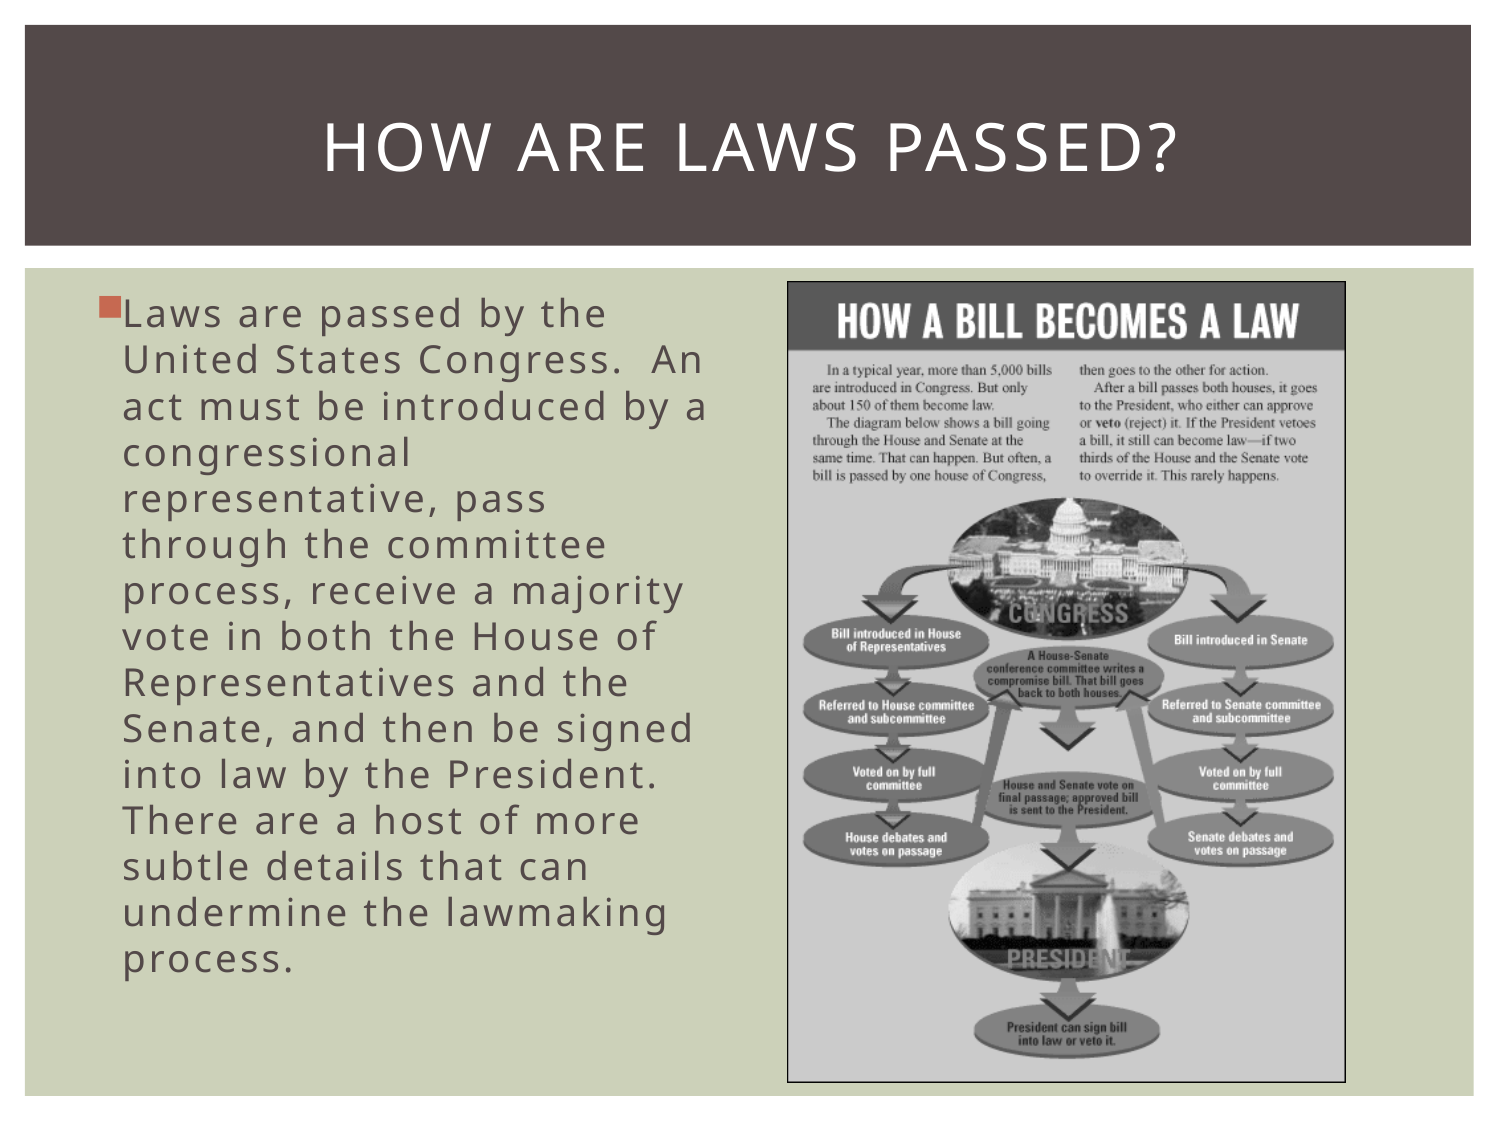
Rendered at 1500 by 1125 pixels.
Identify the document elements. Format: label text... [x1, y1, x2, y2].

title How are Laws Passed? [62, 58, 1438, 232]
list Laws are passed by the United States Congress. An act must be introduced by a congressional representative, pass through the committee process, receive a majority vote in both the House of Representatives and the Senate, and then be signed into law by the President. There are a host of more subtle details that can undermine the lawmaking process. [75, 281, 738, 1005]
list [787, 281, 1347, 1083]
